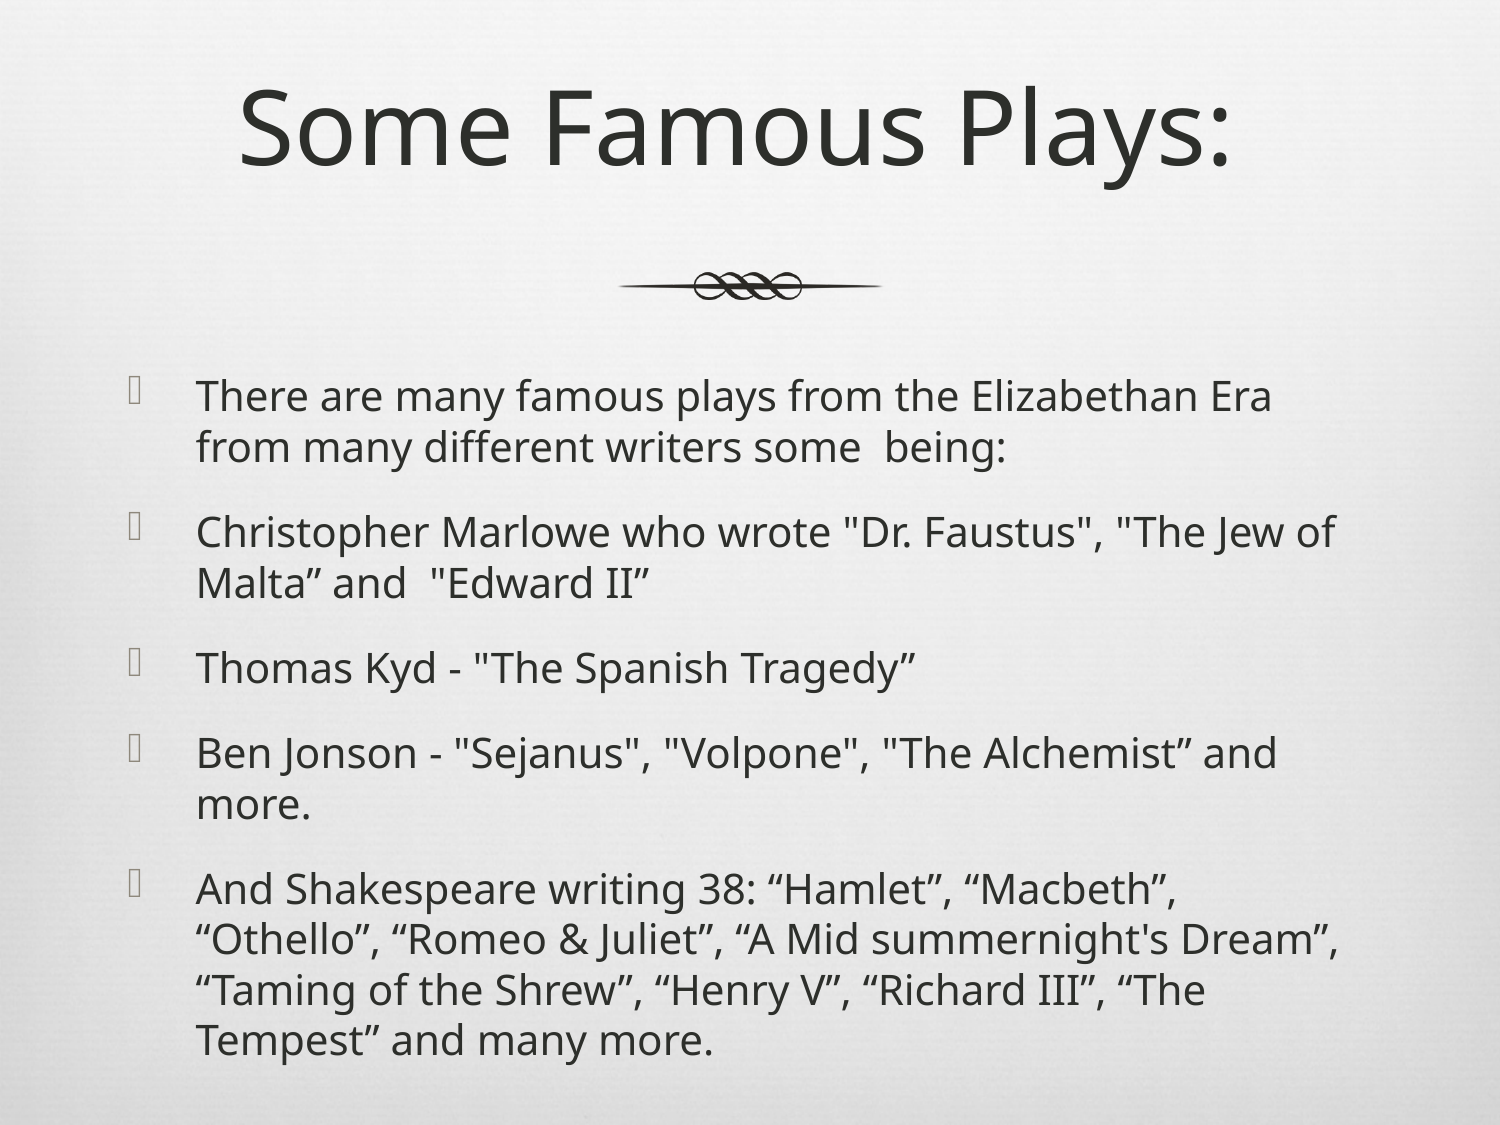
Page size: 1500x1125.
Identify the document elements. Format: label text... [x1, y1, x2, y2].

title Some Famous Plays: [112, 11, 1388, 236]
picture [615, 272, 885, 300]
list There are many famous plays from the Elizabethan Era from many different writers some being: Christopher Marlowe who wrote "Dr. Faustus", "The Jew of Malta” and "Edward II” Thomas Kyd - "The Spanish Tragedy” Ben Jonson - "Sejanus", "Volpone", "The Alchemist” and more. And Shakespeare writing 38: “Hamlet”, “Macbeth”, “Othello”, “Romeo & Juliet”, “A Mid summernight's Dream”, “Taming of the Shrew”, “Henry V”, “Richard III”, “The Tempest” and many more. [112, 362, 1388, 1076]
